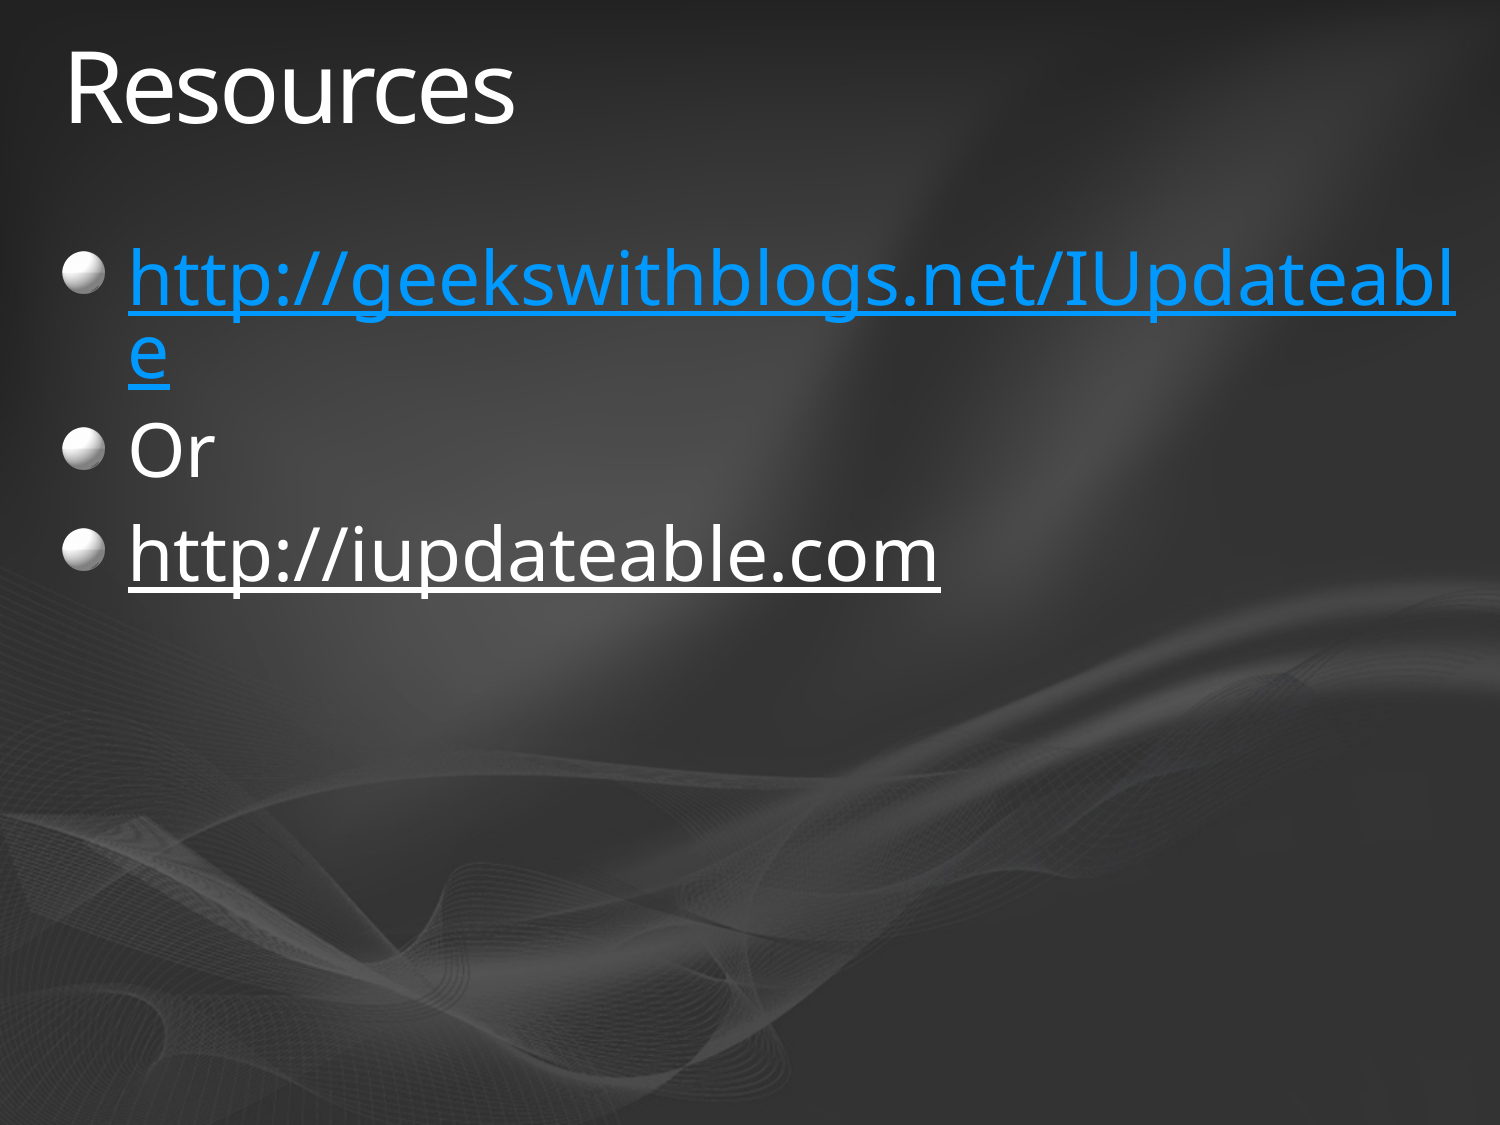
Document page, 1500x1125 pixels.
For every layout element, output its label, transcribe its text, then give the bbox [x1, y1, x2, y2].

title Resources [62, 37, 1438, 147]
list http://geekswithblogs.net/IUpdateable Or http://iupdateable.com [62, 231, 1475, 514]
picture [0, 0, 1500, 1125]
